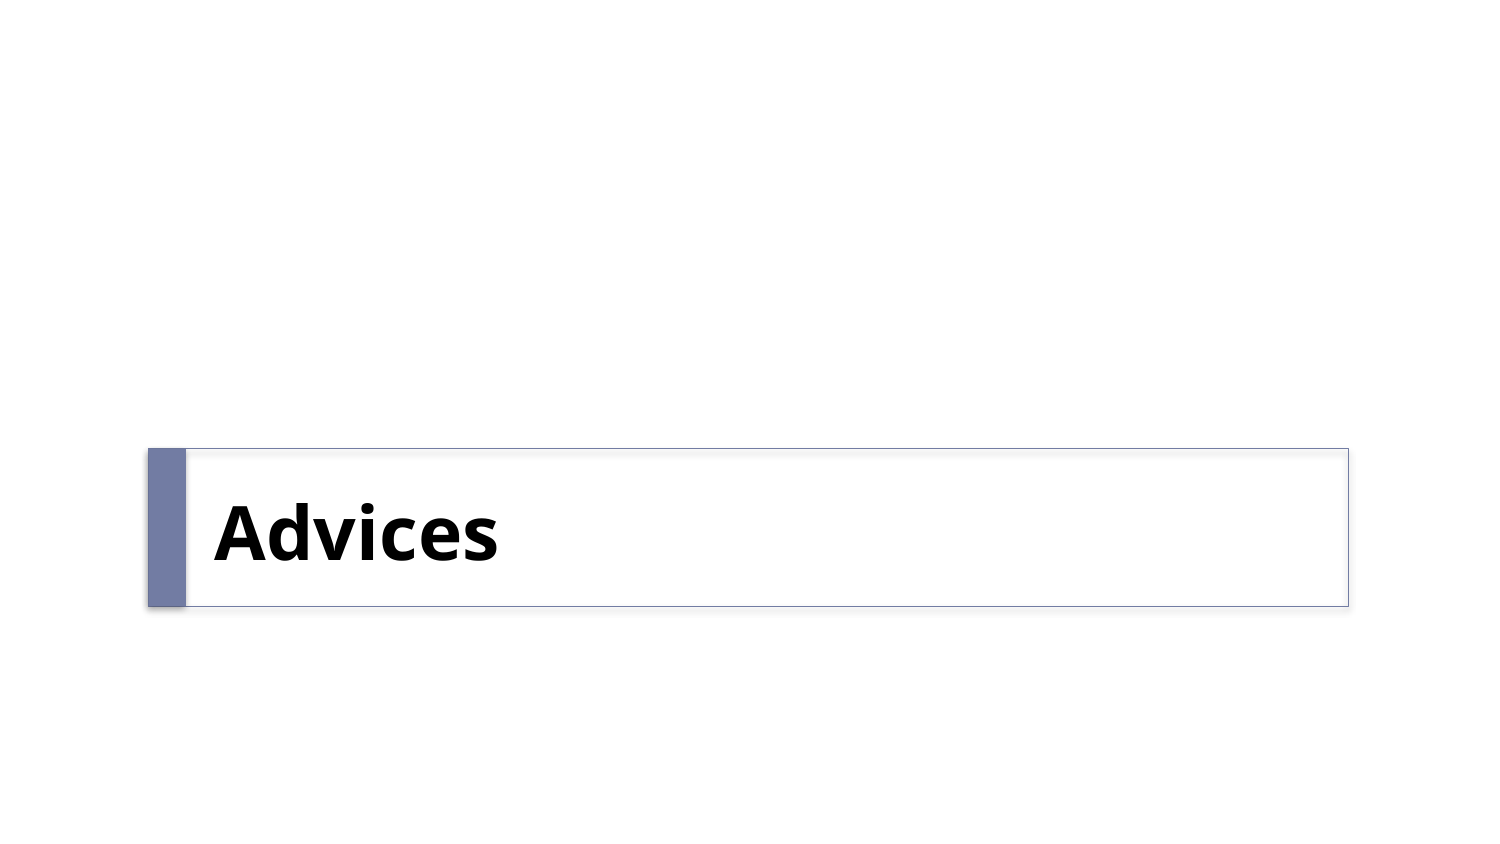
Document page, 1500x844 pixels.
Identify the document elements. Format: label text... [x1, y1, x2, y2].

title Advices [200, 478, 1325, 600]
